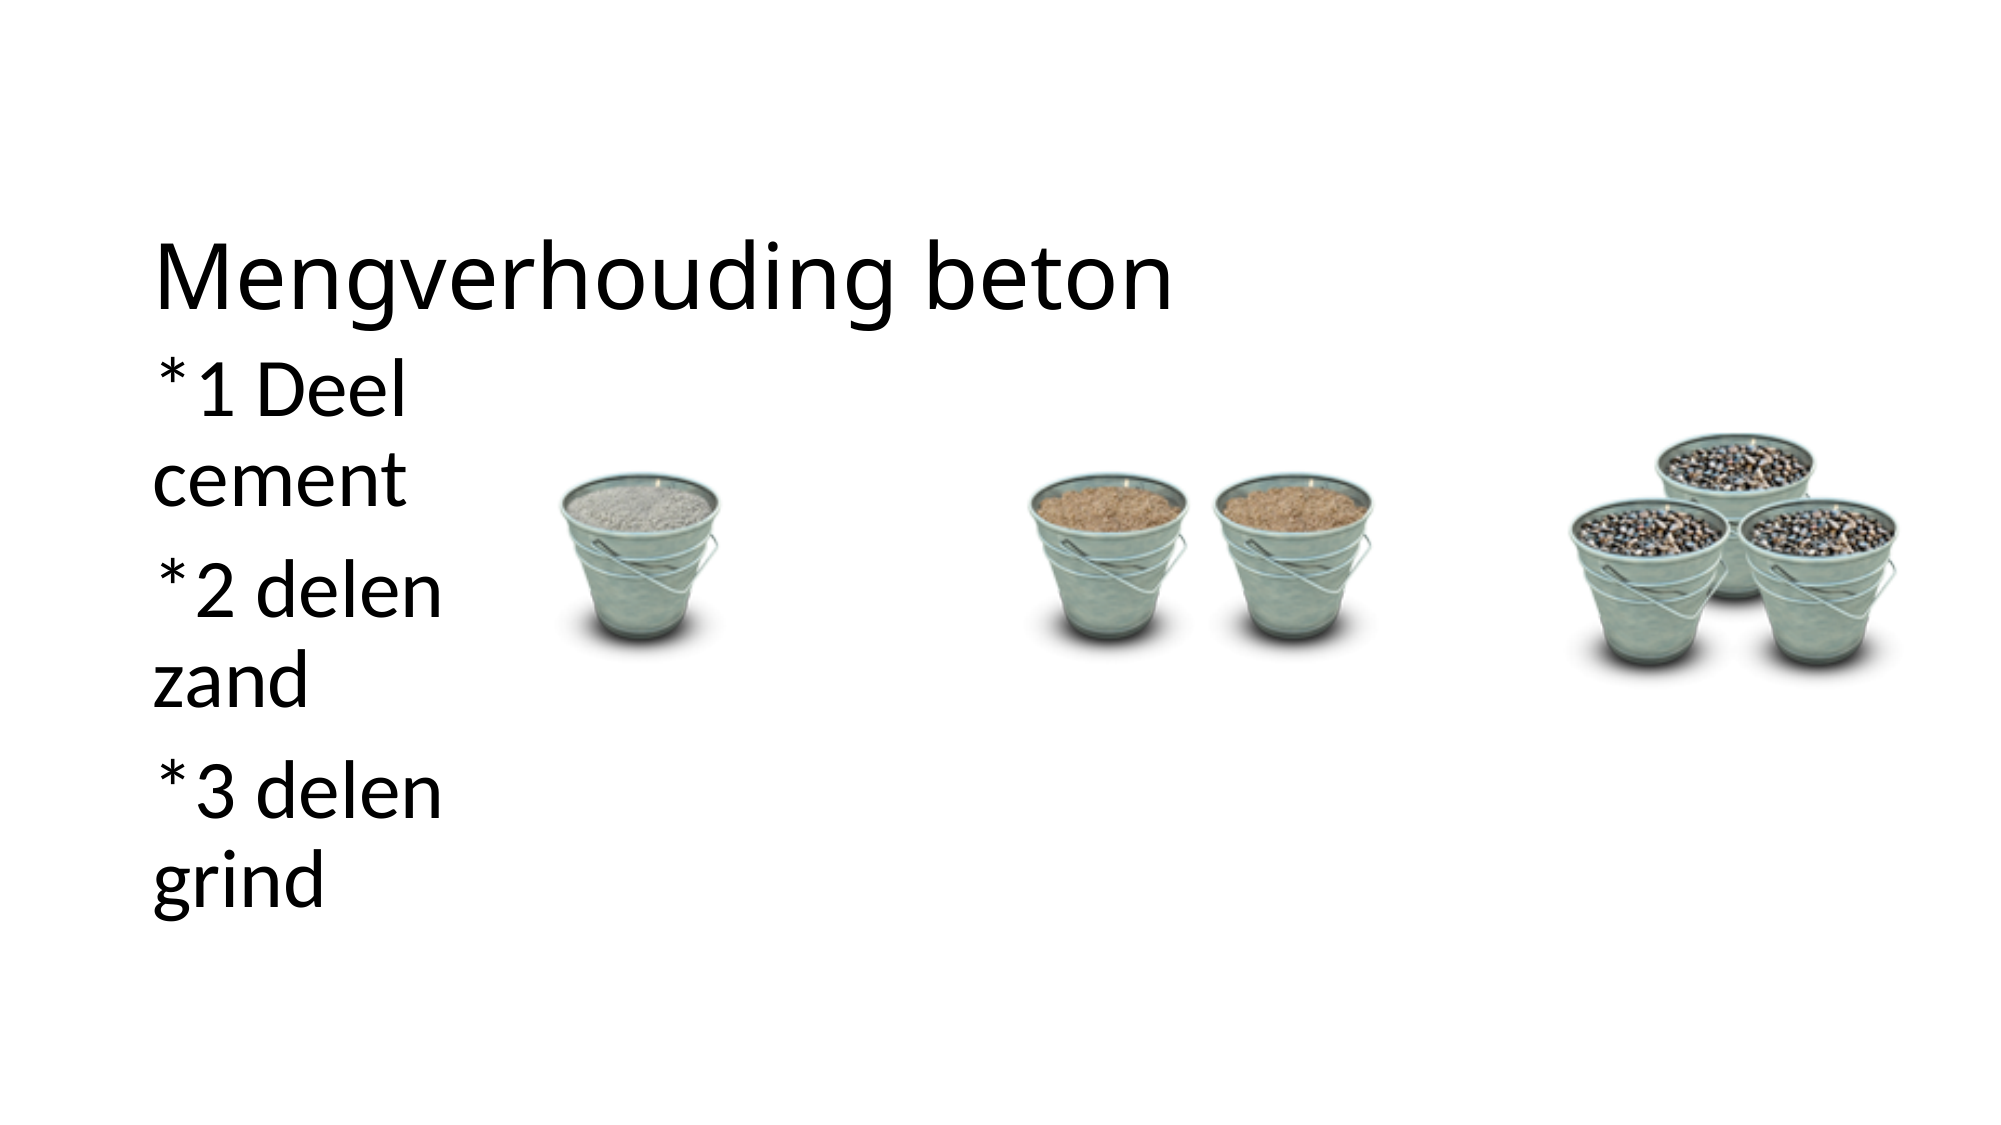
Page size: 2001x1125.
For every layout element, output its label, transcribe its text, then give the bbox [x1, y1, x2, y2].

list *1 Deel cement *2 delen zand *3 delen grind [137, 337, 508, 963]
title Mengverhouding beton [137, 75, 1282, 338]
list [495, 431, 1945, 752]
